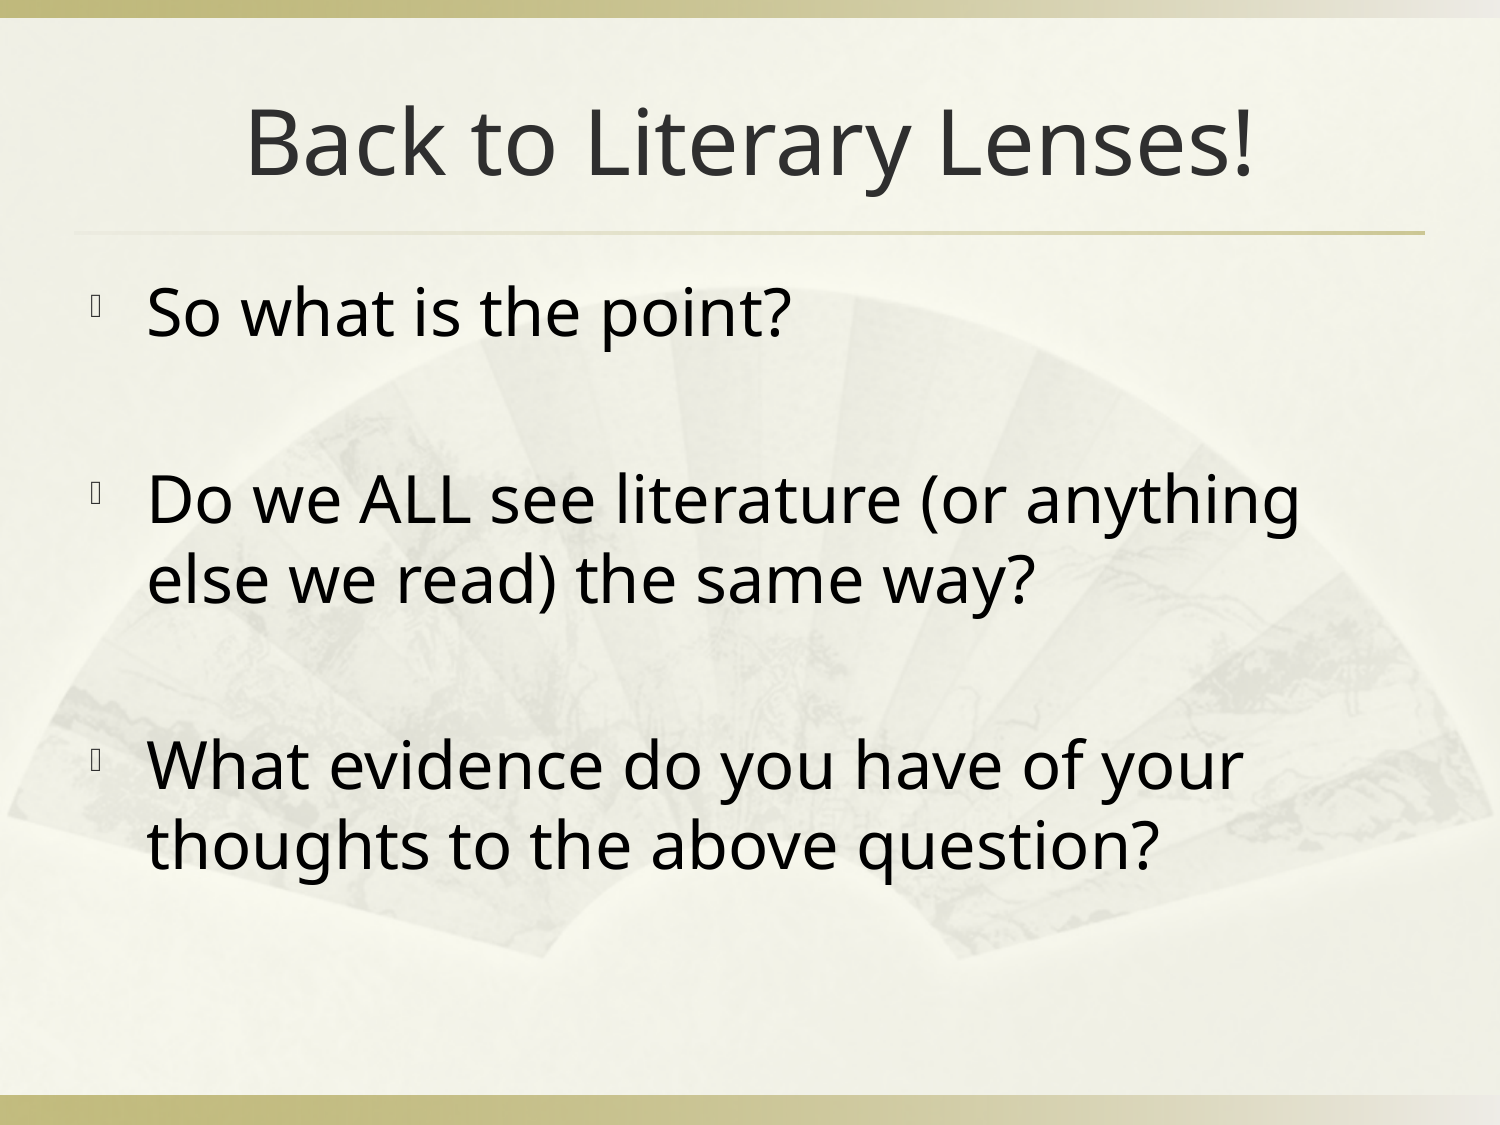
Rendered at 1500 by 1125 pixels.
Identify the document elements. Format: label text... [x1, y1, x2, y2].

list So what is the point? Do we ALL see literature (or anything else we read) the same way? What evidence do you have of your thoughts to the above question? [74, 262, 1426, 1032]
title Back to Literary Lenses! [74, 44, 1426, 233]
